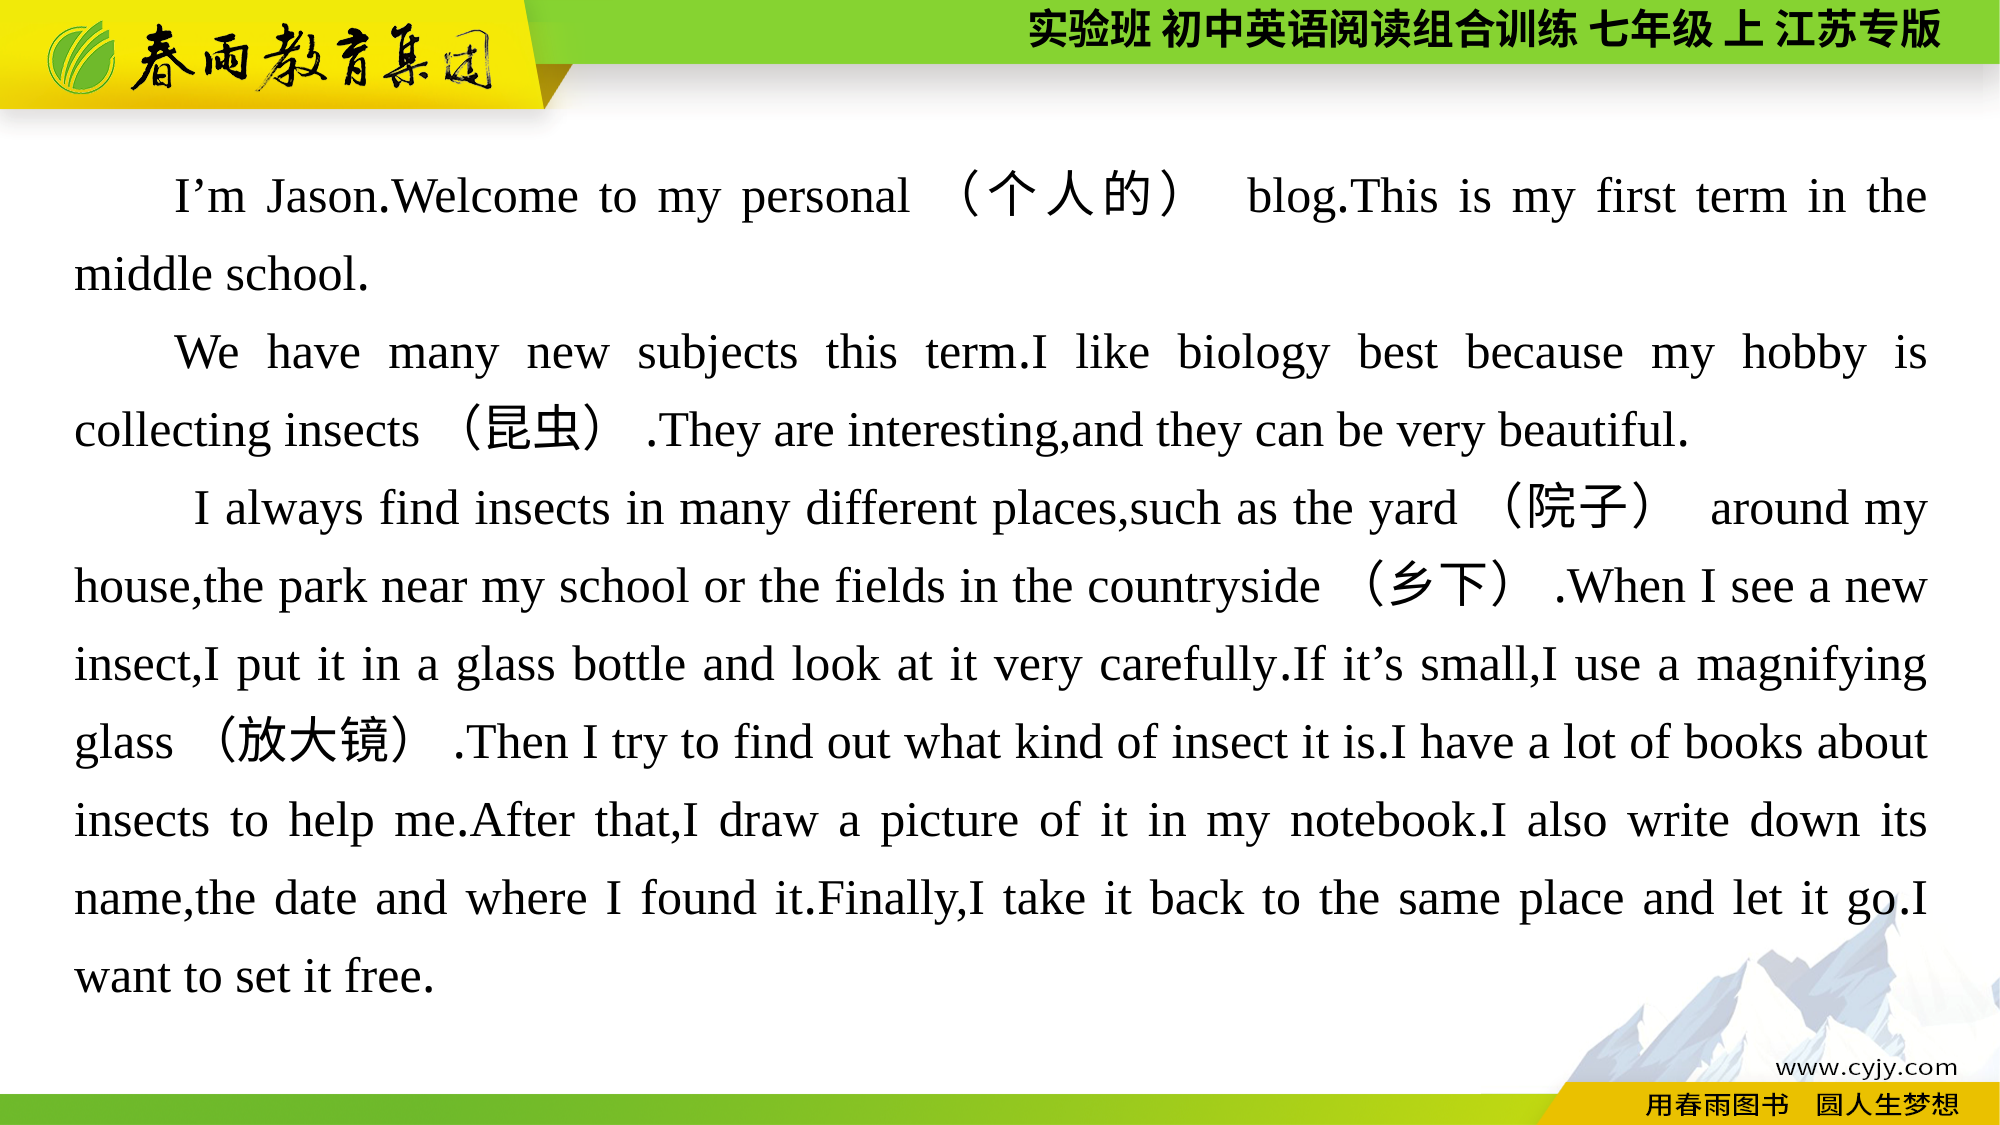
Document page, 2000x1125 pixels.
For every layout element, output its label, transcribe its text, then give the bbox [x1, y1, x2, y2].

picture [0, 0, 2000, 1125]
list I’m Jason.Welcome to my personal（个人的） blog.This is my first term in the middle school. We have many new subjects this term.I like biology best because my hobby is collecting insects（昆虫）.They are interesting,and they can be very beautiful. I always find insects in many different places,such as the yard（院子） around my house,the park near my school or the fields in the countryside（乡下）.When I see a new insect,I put it in a glass bottle and look at it very carefully.If it’s small,I use a magnifying glass（放大镜）.Then I try to find out what kind of insect it is.I have a lot of books about insects to help me.After that,I draw a picture of it in my notebook.I also write down its name,the date and where I found it.Finally,I take it back to the same place and let it go.I want to set it free. [59, 137, 1944, 1011]
